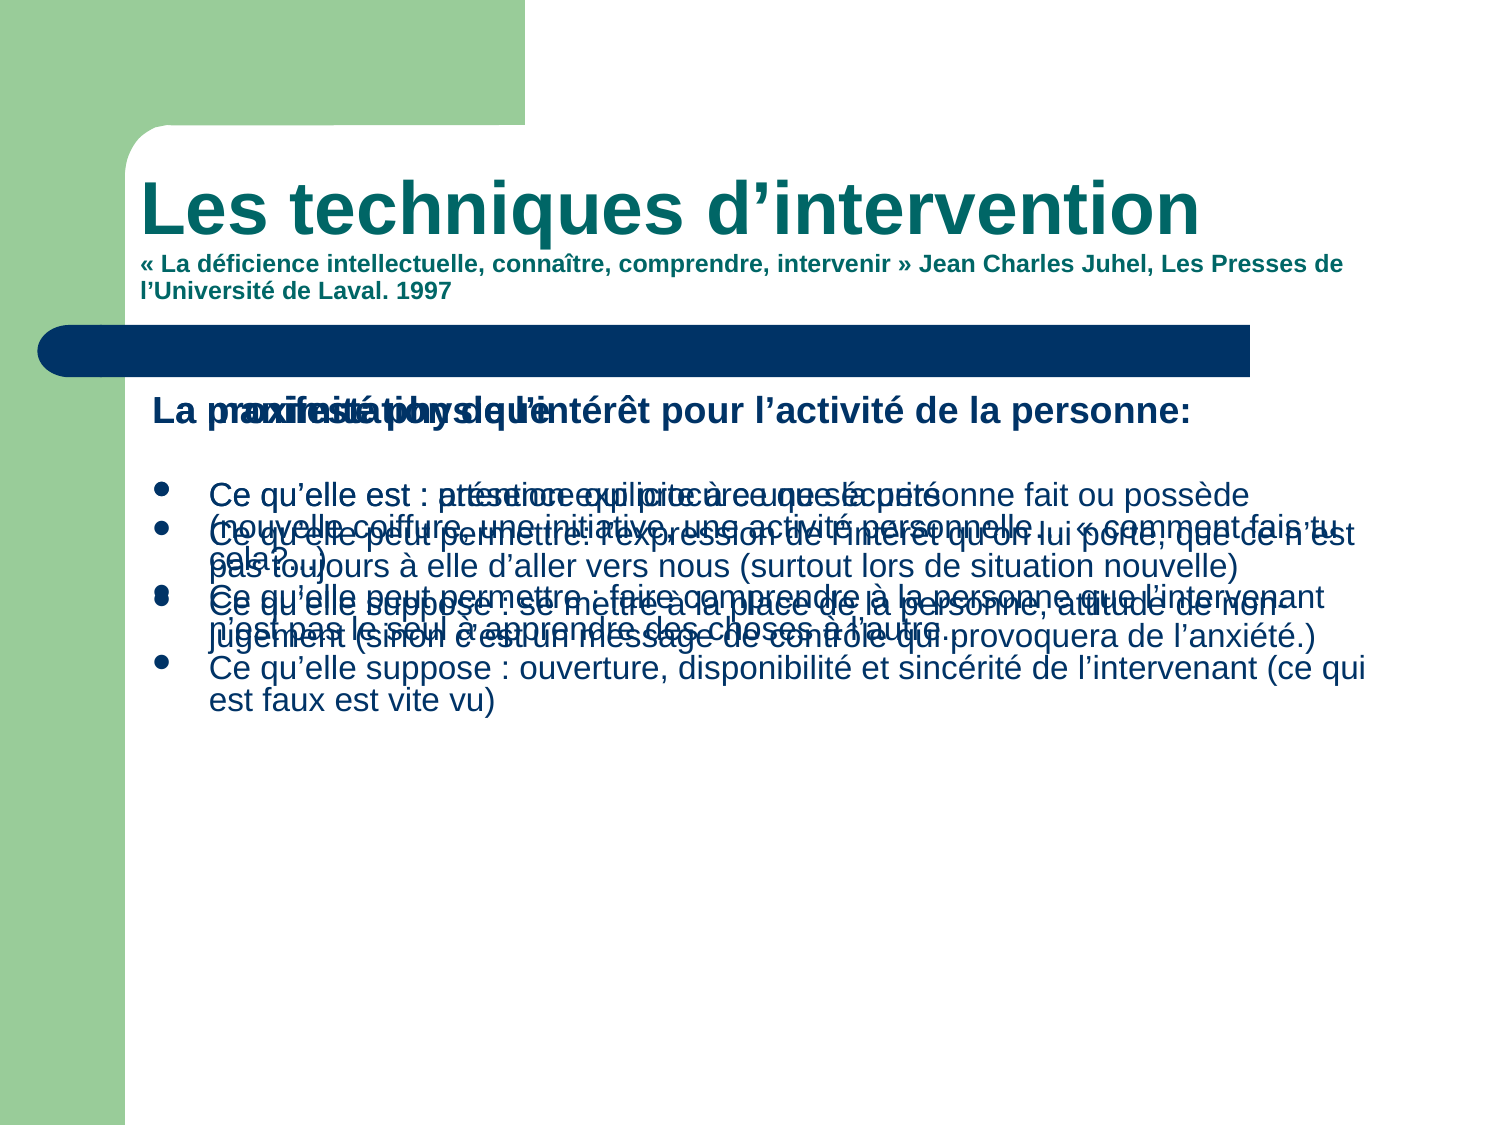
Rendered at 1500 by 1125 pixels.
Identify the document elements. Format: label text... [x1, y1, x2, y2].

list La manifestation de l’intérêt pour l’activité de la personne: Ce qu’elle est : attention explicite à ce que la personne fait ou possède (nouvelle coiffure, une initiative, une activité personnelle… « comment fais tu cela?...) Ce qu’elle peut permettre : faire comprendre à la personne que l’intervenant n’est pas le seul à apprendre des choses à l’autre.. Ce qu’elle suppose : ouverture, disponibilité et sincérité de l’intervenant (ce qui est faux est vite vu) [137, 387, 1400, 999]
title Les techniques d’intervention « La déficience intellectuelle, connaître, comprendre, intervenir » Jean Charles Juhel, Les Presses de l’Université de Laval. 1997 [125, 125, 1425, 313]
